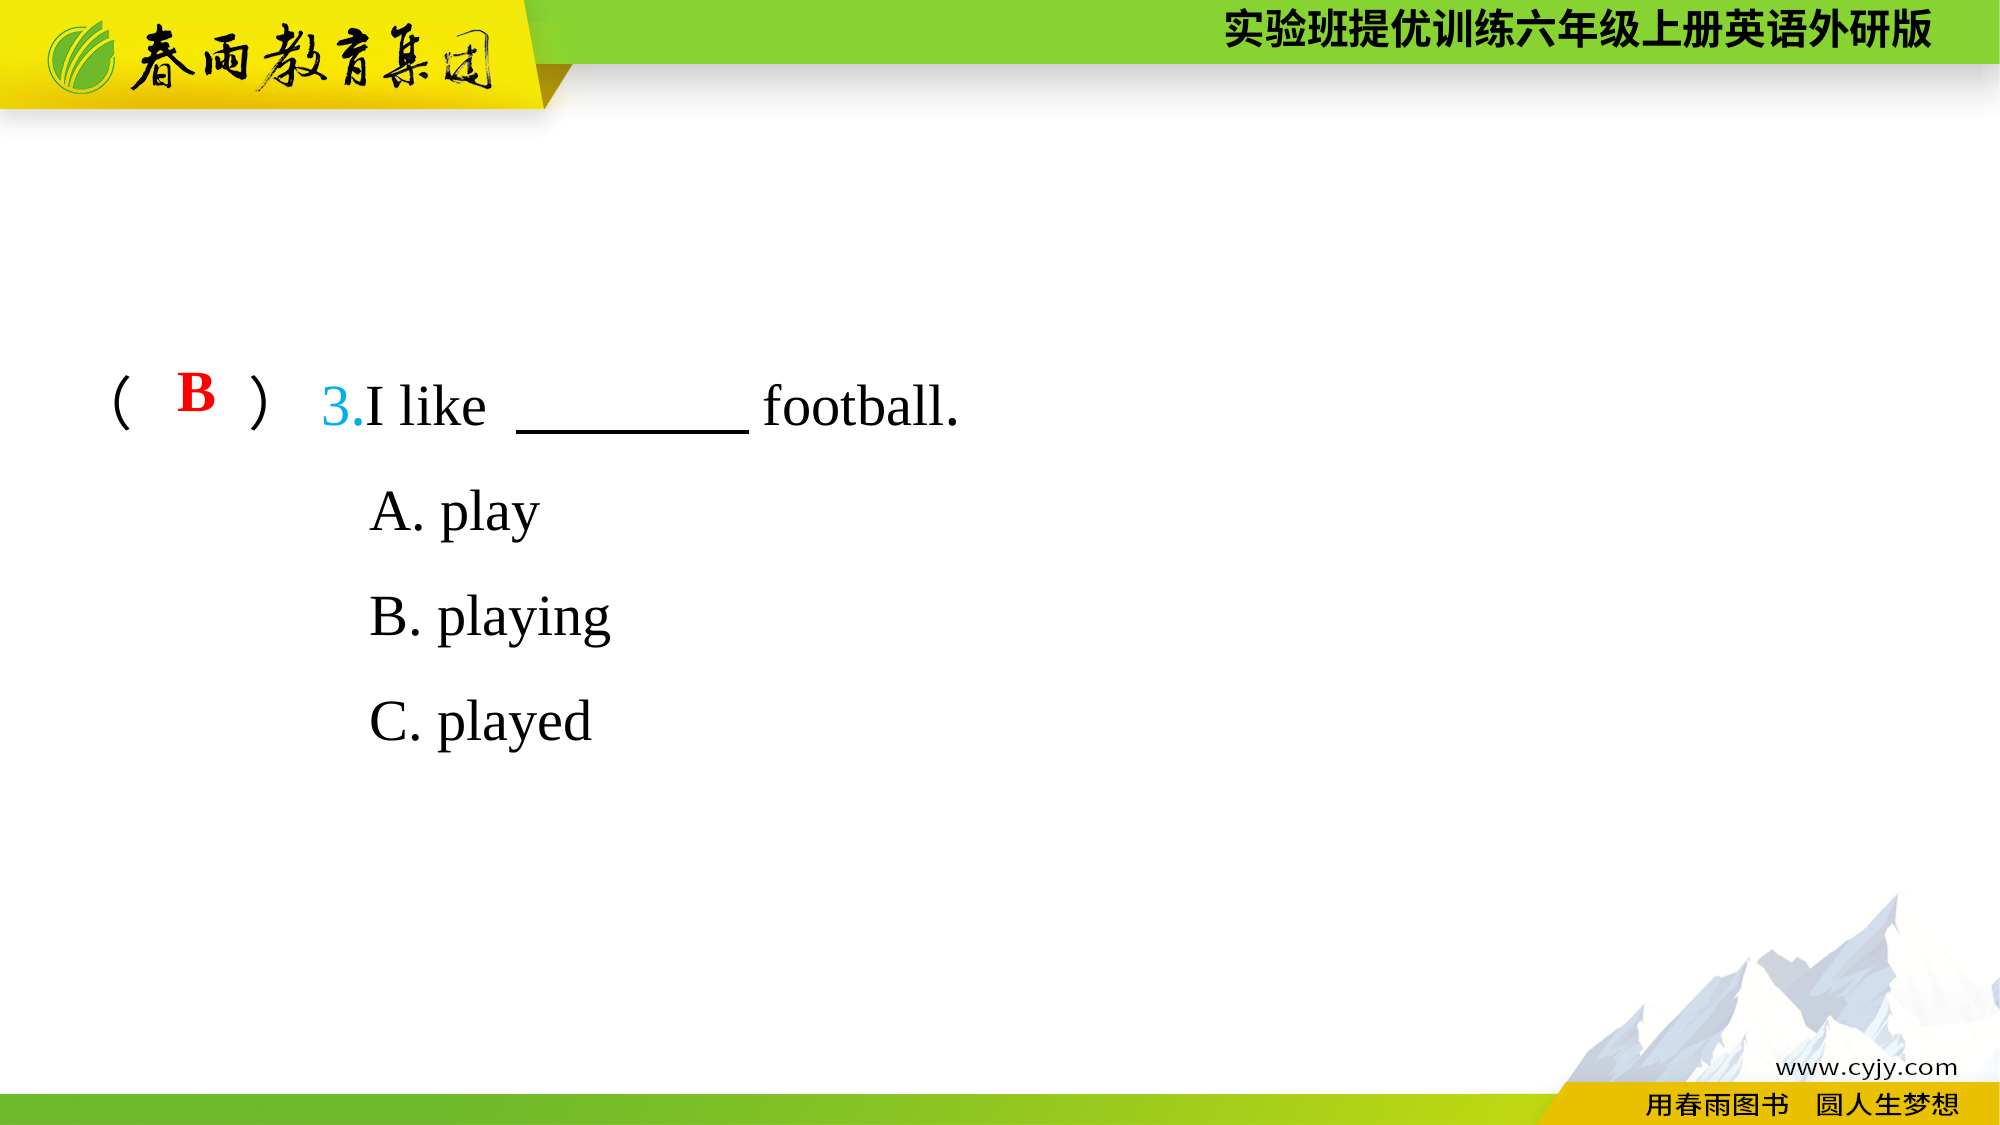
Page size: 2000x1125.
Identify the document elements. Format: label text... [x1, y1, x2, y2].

picture [0, 0, 2000, 1125]
list （ ）3.I like football. A. play B. playing C. played [59, 324, 1944, 752]
text_box B [163, 345, 232, 431]
